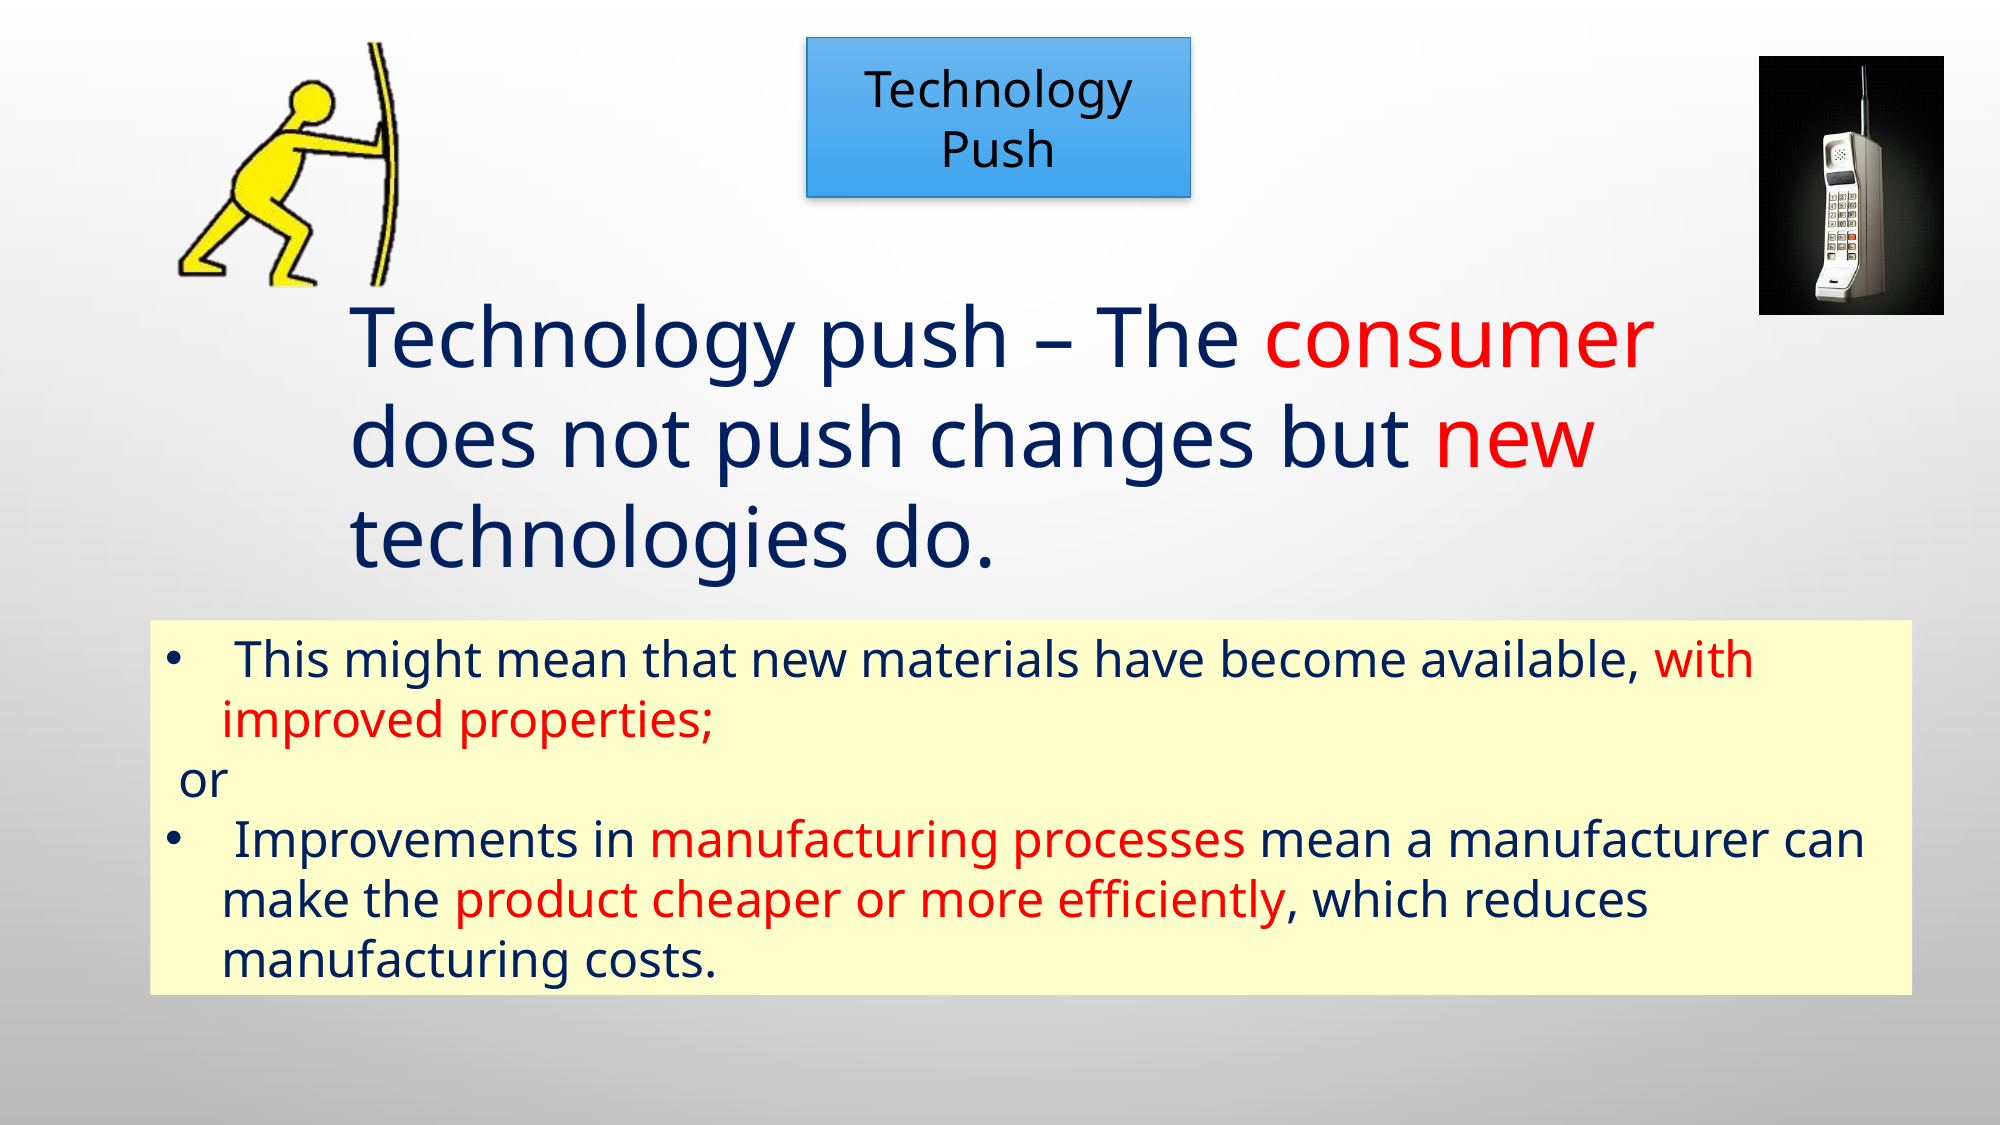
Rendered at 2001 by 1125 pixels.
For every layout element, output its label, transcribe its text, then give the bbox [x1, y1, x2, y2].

text_box This might mean that new materials have become available, with improved properties; or Improvements in manufacturing processes mean a manufacturer can make the product cheaper or more efficiently, which reduces manufacturing costs. [150, 620, 1913, 995]
text_box Technology Push [806, 37, 1191, 198]
picture [0, 0, 2000, 1125]
text_box Technology push – The consumer does not push changes but new technologies do. [335, 276, 1673, 592]
